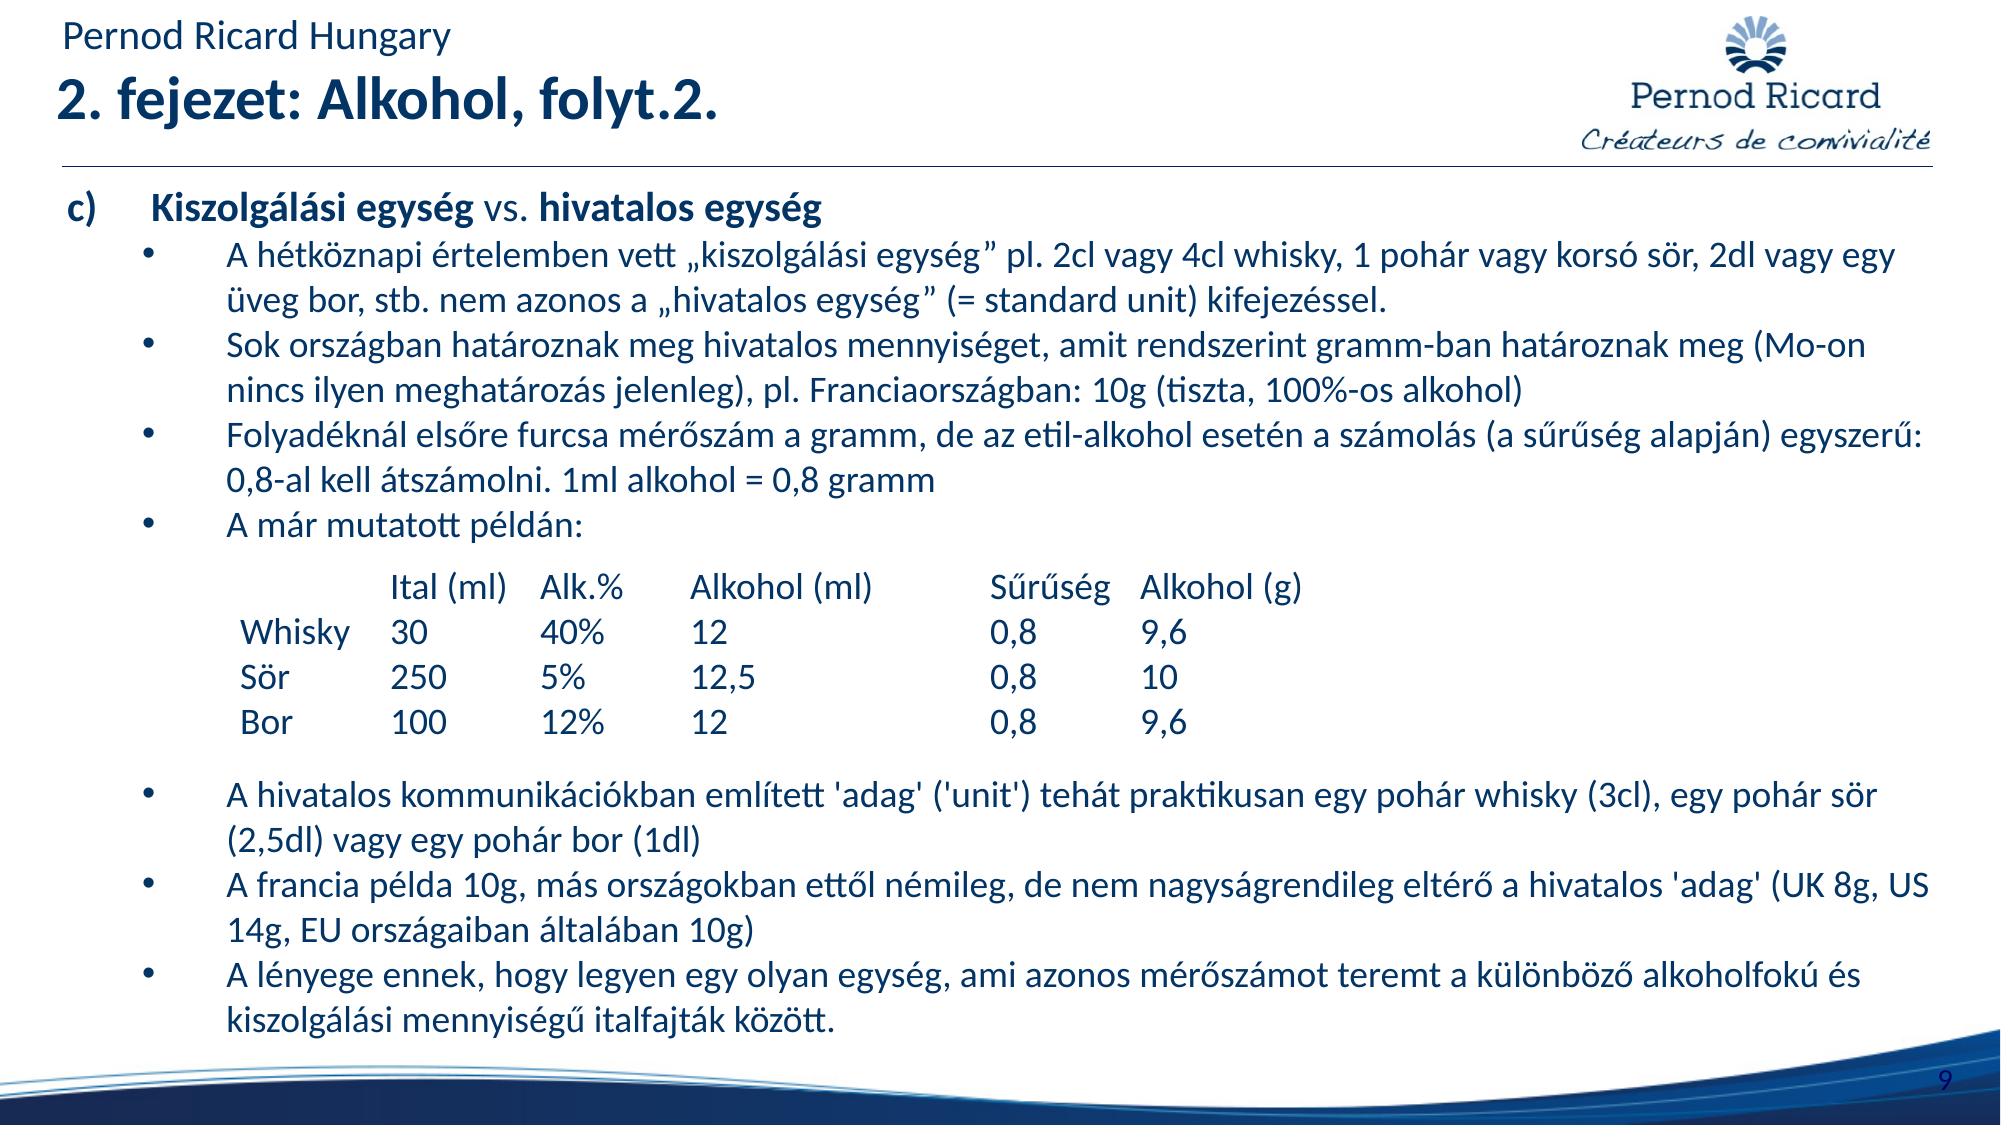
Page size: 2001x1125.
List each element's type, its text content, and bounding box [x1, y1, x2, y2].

text_box Pernod Ricard Hungary [47, 0, 467, 65]
text_box Kiszolgálási egység vs. hivatalos egység A hétköznapi értelemben vett „kiszolgálási egység” pl. 2cl vagy 4cl whisky, 1 pohár vagy korsó sör, 2dl vagy egy üveg bor, stb. nem azonos a „hivatalos egység” (= standard unit) kifejezéssel. Sok országban határoznak meg hivatalos mennyiséget, amit rendszerint gramm-ban határoznak meg (Mo-on nincs ilyen meghatározás jelenleg), pl. Franciaországban: 10g (tiszta, 100%-os alkohol) Folyadéknál elsőre furcsa mérőszám a gramm, de az etil-alkohol esetén a számolás (a sűrűség alapján) egyszerű: 0,8-al kell átszámolni. 1ml alkohol = 0,8 gramm A már mutatott példán: A hivatalos kommunikációkban említett 'adag' ('unit') tehát praktikusan egy pohár whisky (3cl), egy pohár sör (2,5dl) vagy egy pohár bor (1dl) A francia példa 10g, más országokban ettől némileg, de nem nagyságrendileg eltérő a hivatalos 'adag' (UK 8g, US 14g, EU országaiban általában 10g) A lényege ennek, hogy legyen egy olyan egység, ami azonos mérőszámot teremt a különböző alkoholfokú és kiszolgálási mennyiségű italfajták között. [52, 172, 1948, 1048]
text_box 9 [1853, 1038, 1973, 1119]
picture [0, 0, 2001, 1125]
title 2. fejezet: Alkohol, folyt.2. [41, 33, 1839, 140]
text_box Ital (ml) Alk.% Alkohol (ml) Sűrűség Alkohol (g) Whisky 30 40% 12 0,8 9,6 Sör 250 5% 12,5 0,8 10 Bor 100 12% 12 0,8 9,6 [225, 554, 1520, 750]
